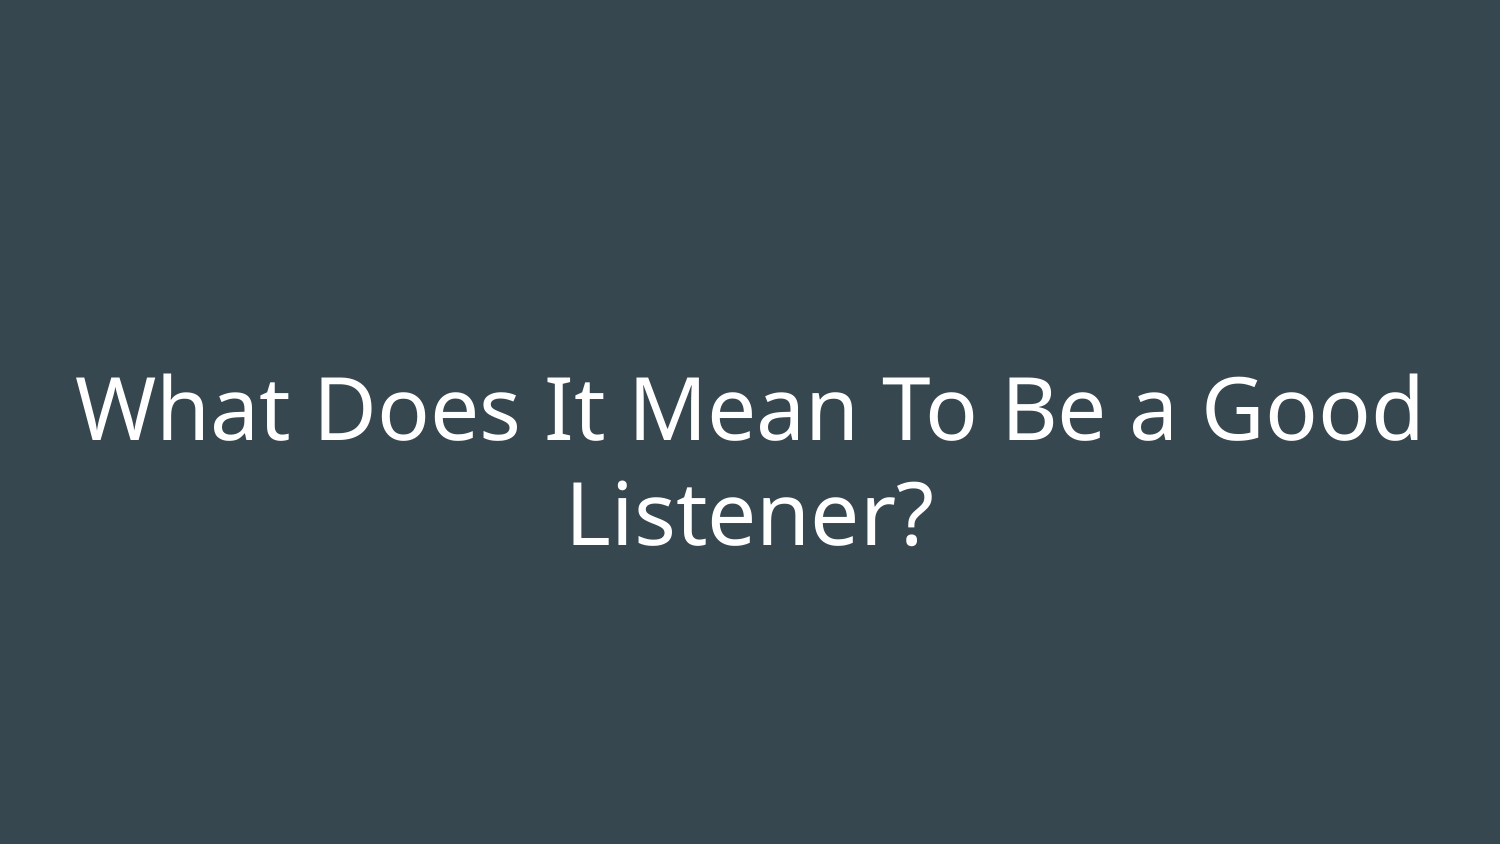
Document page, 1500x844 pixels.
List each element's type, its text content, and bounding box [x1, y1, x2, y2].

title What Does It Mean To Be a Good Listener? [51, 337, 1449, 432]
